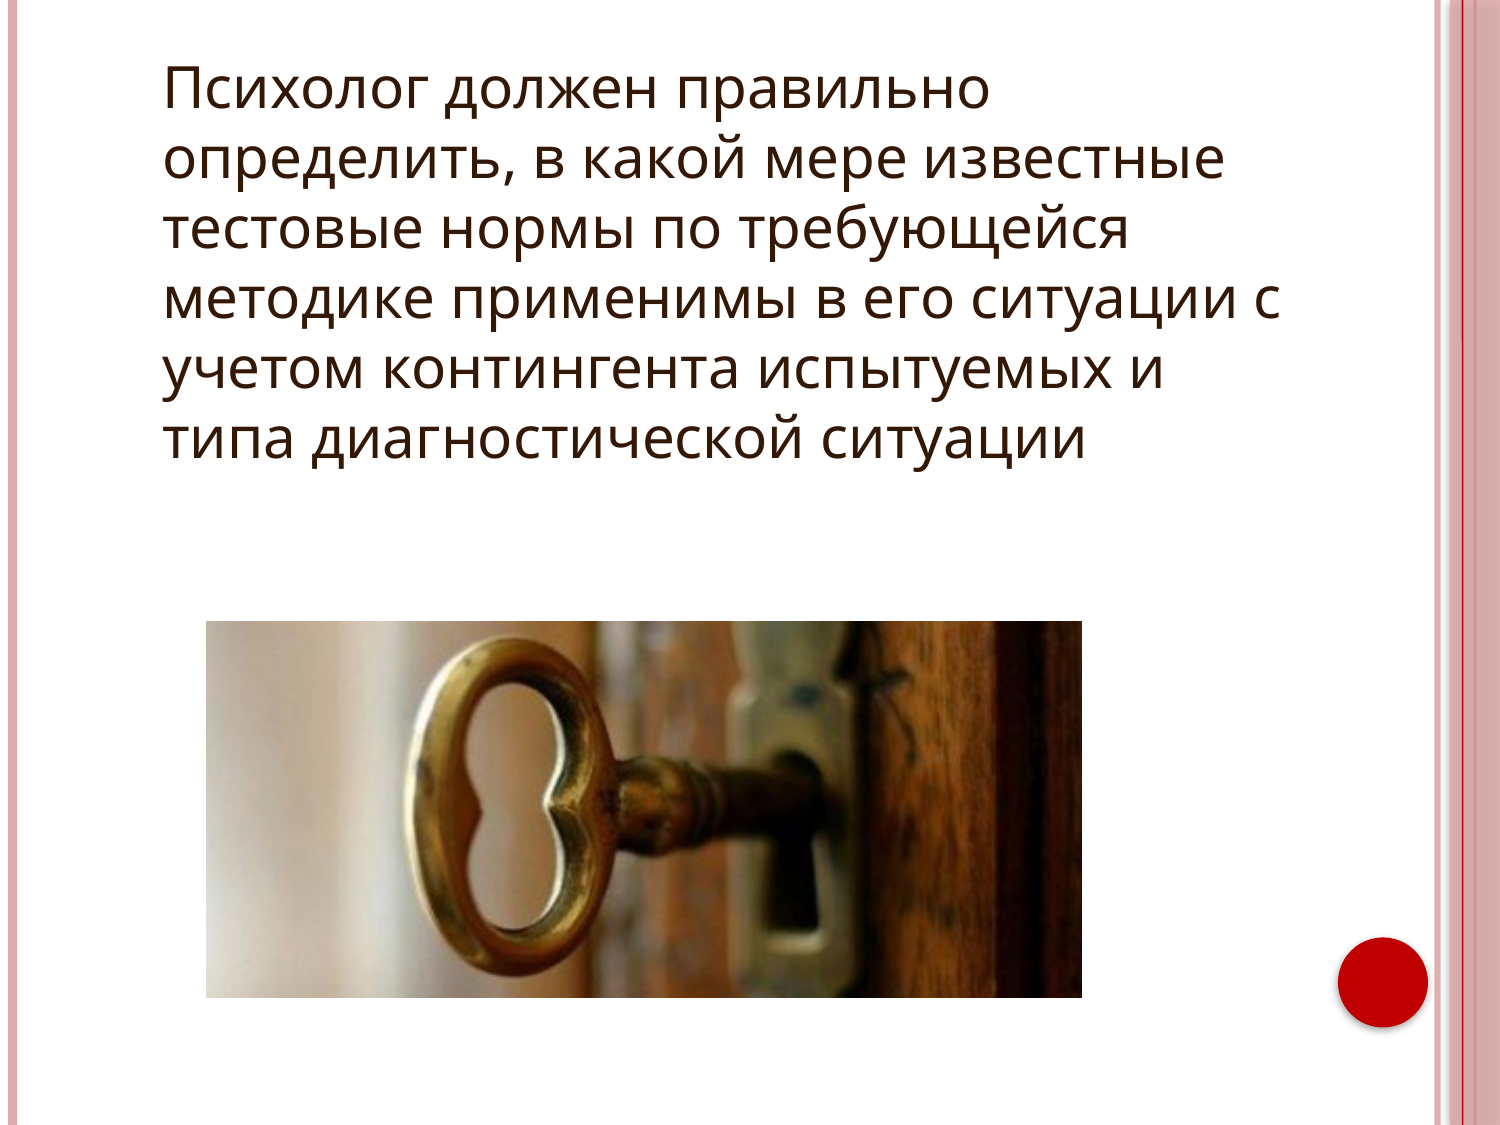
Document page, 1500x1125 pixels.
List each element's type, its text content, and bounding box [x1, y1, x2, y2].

picture [206, 621, 1082, 998]
text_box Психолог должен правильно определить, в какой мере известные тестовые нормы по требующейся методике применимы в его ситуации с учетом контингента испытуемых и типа диагностической ситуации [147, 42, 1306, 478]
